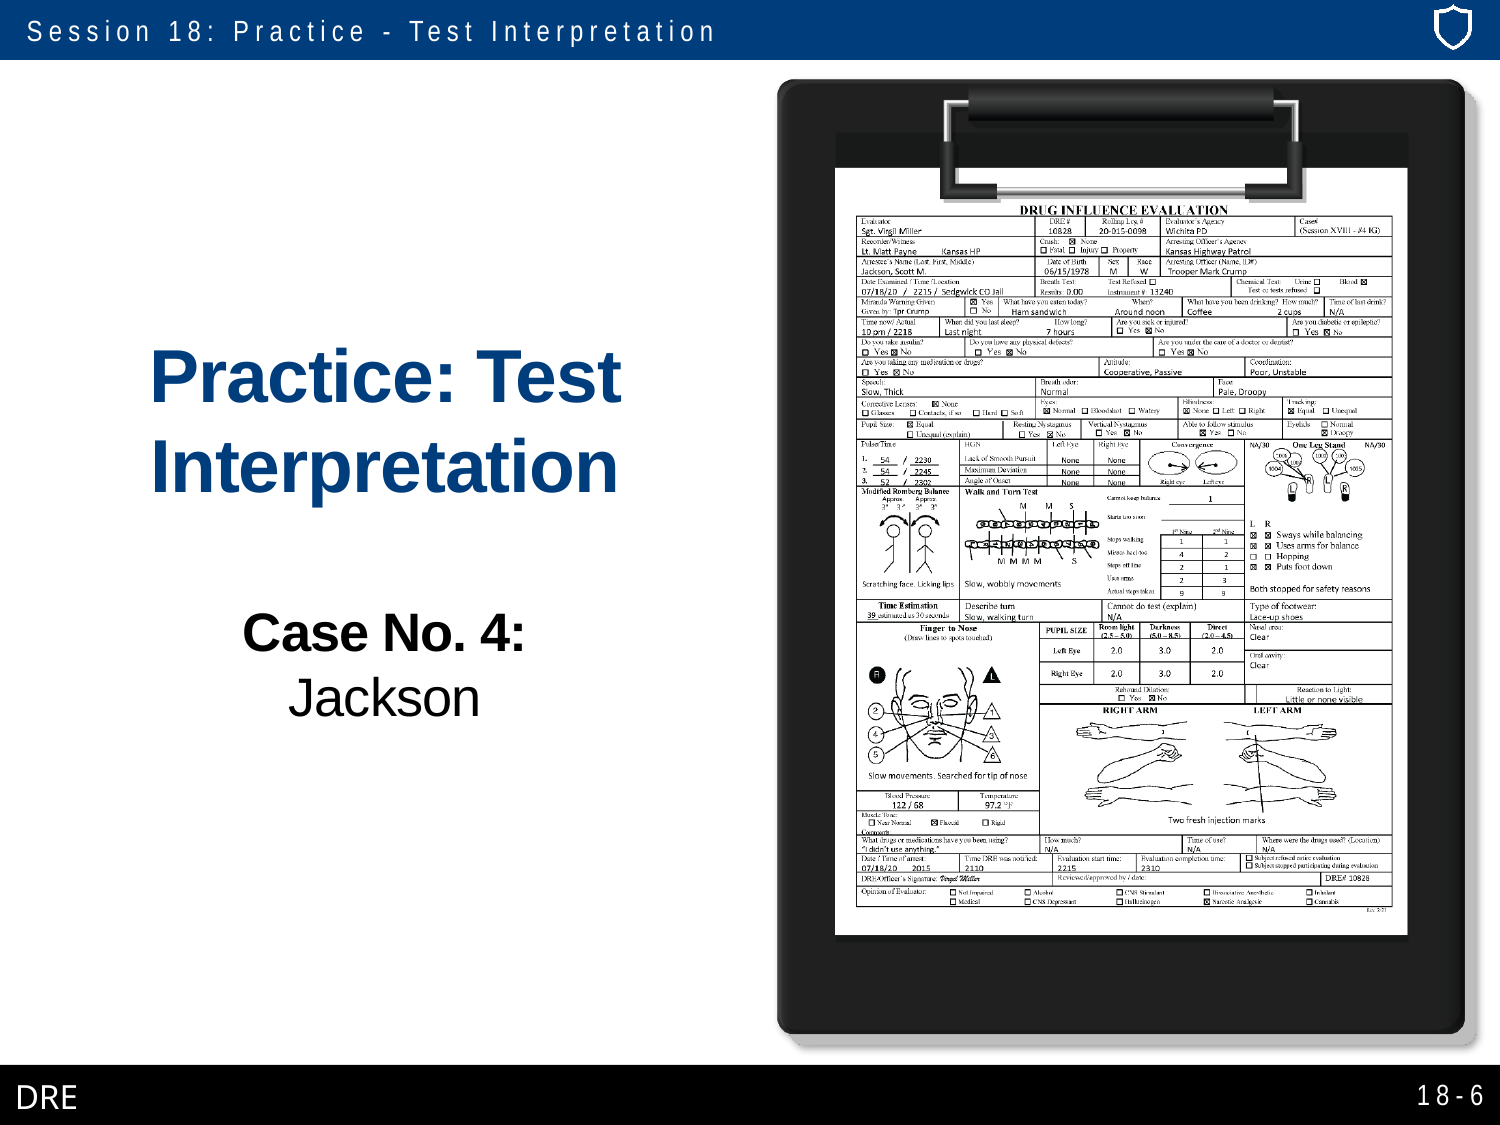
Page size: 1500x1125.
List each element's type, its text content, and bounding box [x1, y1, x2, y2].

picture [777, 79, 1477, 1046]
slide_number 18-6 [1218, 1063, 1499, 1124]
picture [1434, 4, 1472, 50]
title Practice: Test Interpretation Case No. 4: Jackson [52, 252, 718, 802]
